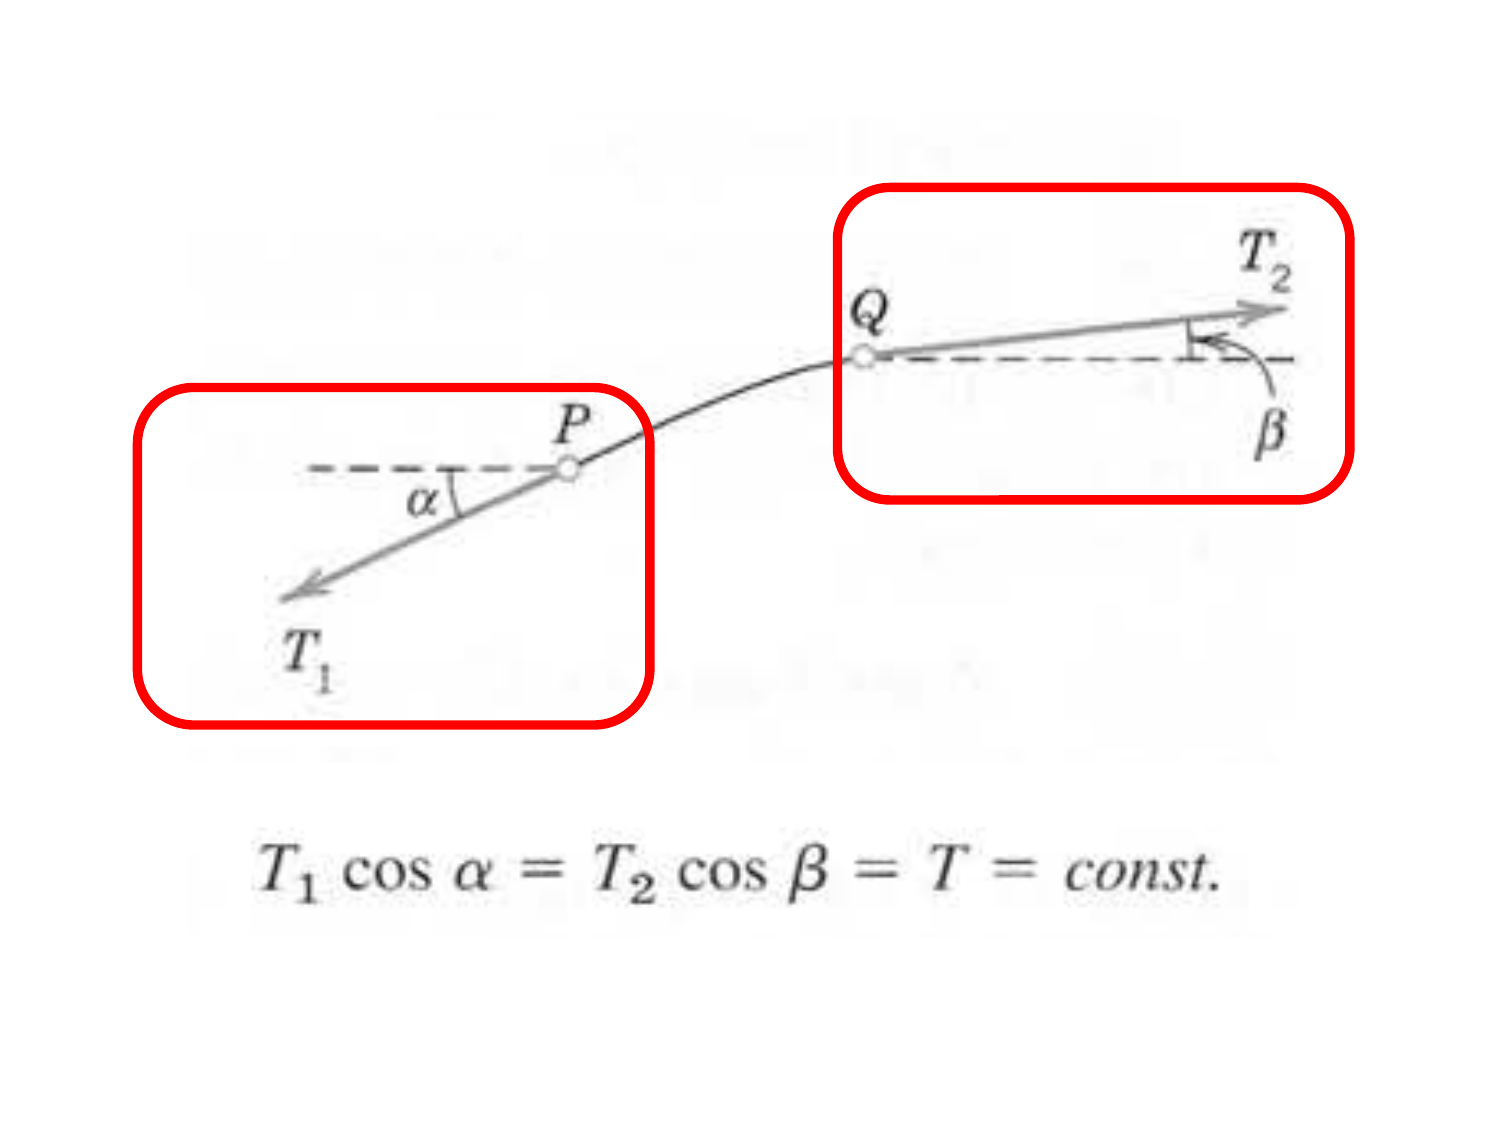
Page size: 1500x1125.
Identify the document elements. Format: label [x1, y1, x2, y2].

picture [187, 112, 1413, 763]
picture [187, 799, 1298, 938]
text_box [135, 386, 182, 726]
